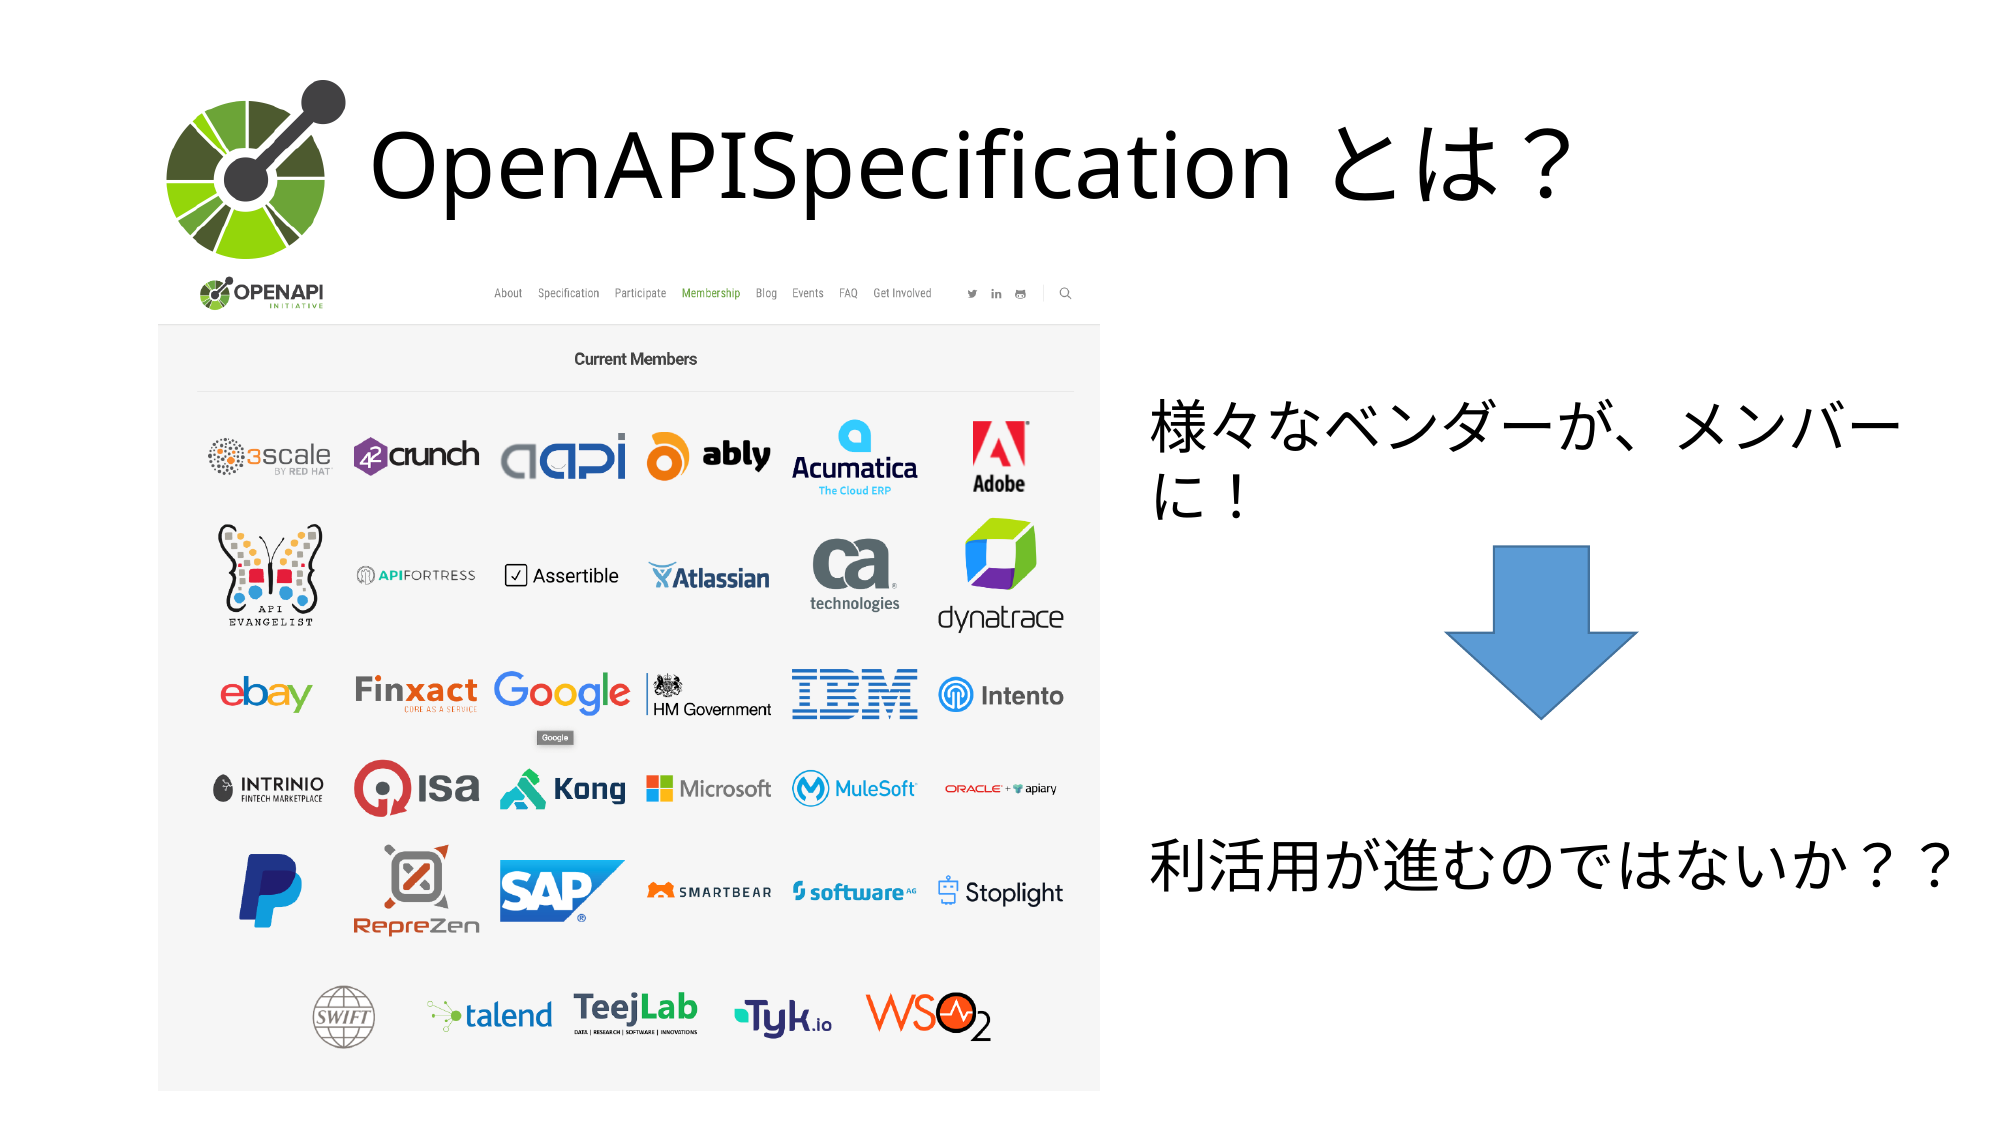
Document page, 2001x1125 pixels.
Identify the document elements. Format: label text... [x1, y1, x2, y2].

picture [158, 71, 1100, 1091]
text_box 様々なベンダーが、メンバーに！ [1134, 382, 1981, 538]
title OpenAPISpecificationとは？ [353, 59, 1863, 278]
text_box 利活用が進むのではないか？？ [1134, 821, 1981, 907]
text_box [1443, 545, 1639, 721]
